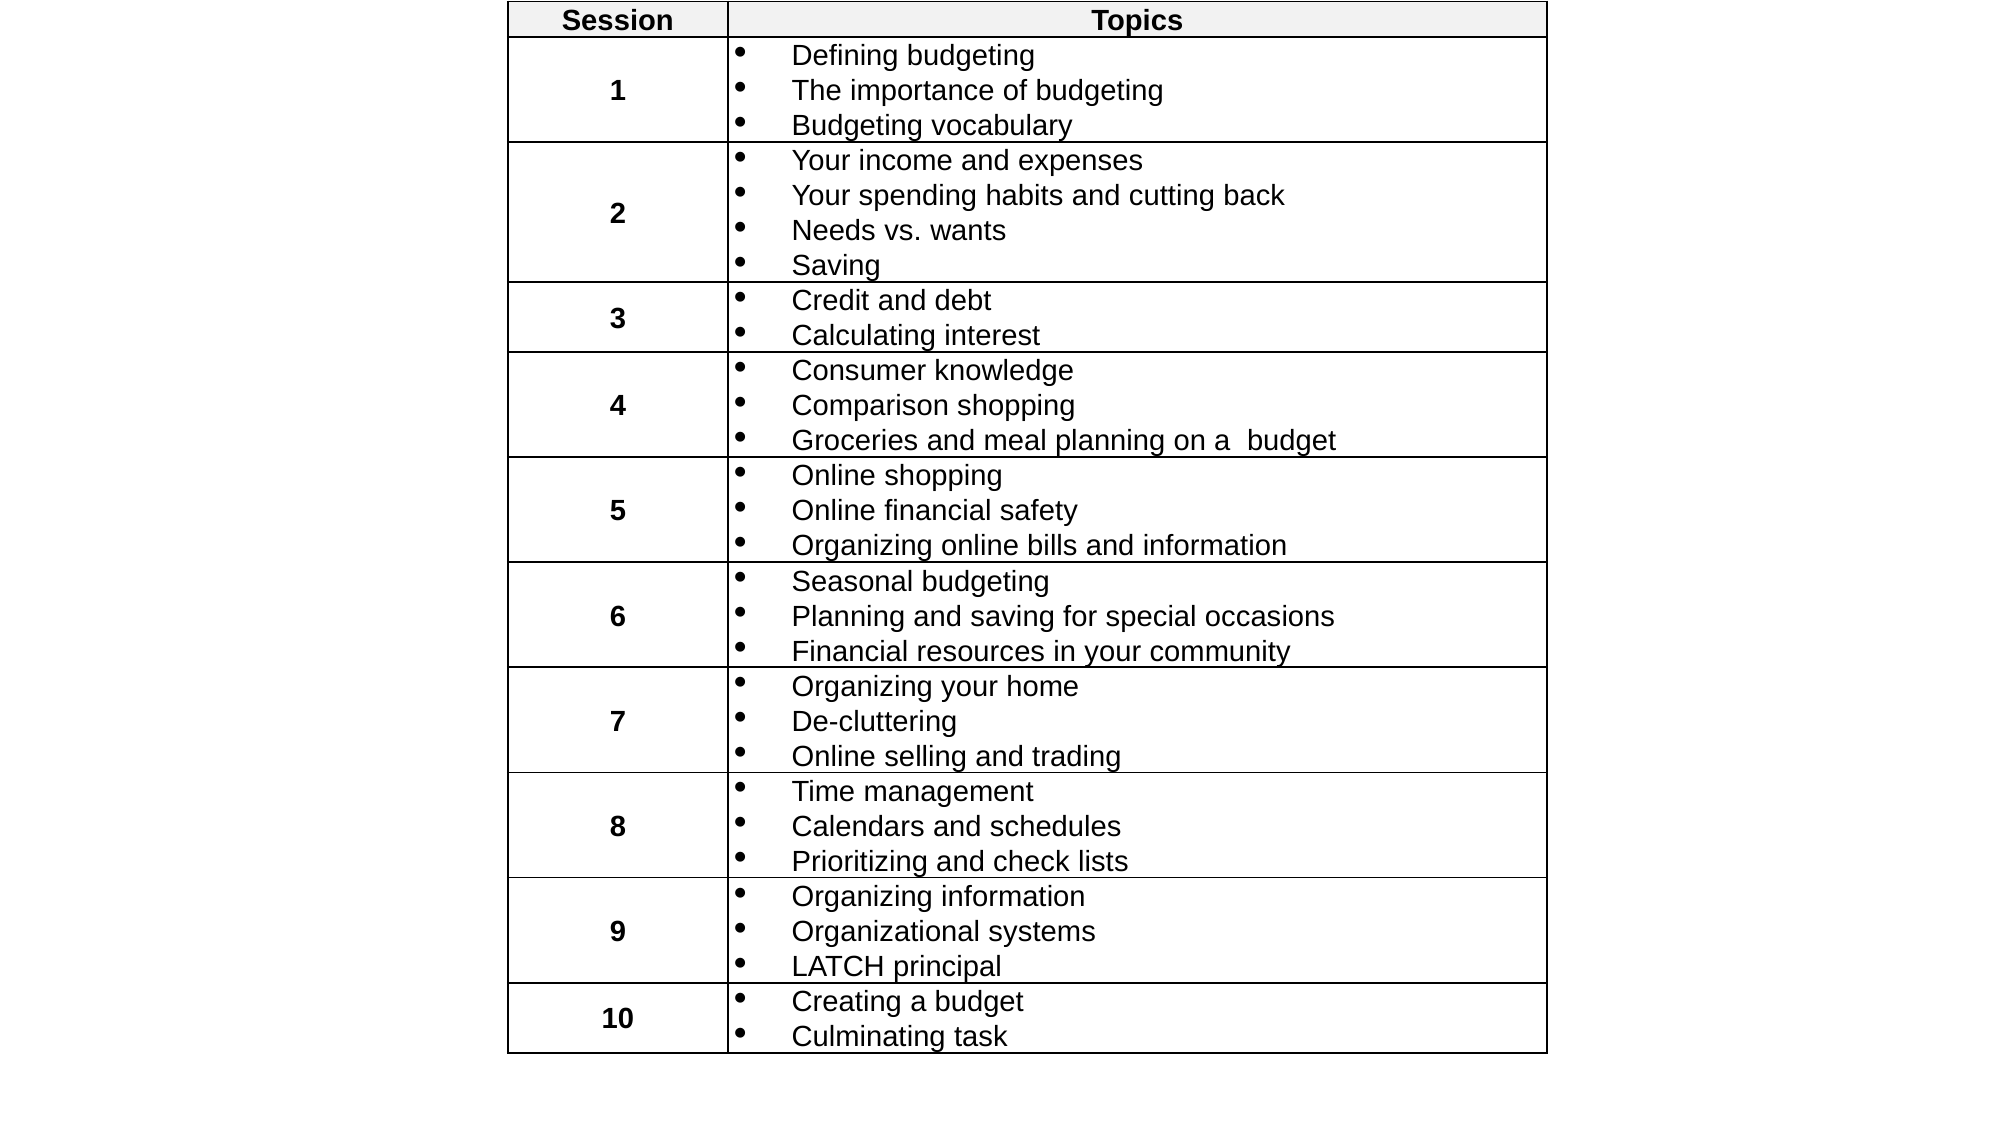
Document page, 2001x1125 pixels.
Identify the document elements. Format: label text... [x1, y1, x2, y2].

table_cell 5 [509, 458, 727, 561]
table_cell Credit and debt Calculating interest [729, 283, 1546, 351]
table_cell Consumer knowledge Comparison shopping Groceries and meal planning on a budget [729, 353, 1546, 456]
table_header Session [509, 2, 727, 36]
table_cell 3 [509, 283, 727, 351]
table_cell 2 [509, 143, 727, 281]
table_cell Creating a budget Culminating task [729, 984, 1546, 1052]
table_cell 1 [509, 38, 727, 141]
table_header Topics [729, 2, 1546, 36]
table_cell 7 [509, 668, 727, 772]
table_cell Online shopping Online financial safety Organizing online bills and information [729, 458, 1546, 561]
table_cell 9 [509, 878, 727, 982]
table_cell 4 [509, 353, 727, 456]
table_cell Organizing your home De-cluttering Online selling and trading [729, 668, 1546, 772]
table_cell 6 [509, 563, 727, 666]
table_cell Seasonal budgeting Planning and saving for special occasions Financial resources in your community [729, 563, 1546, 666]
table_cell 10 [509, 984, 727, 1052]
table_cell Your income and expenses Your spending habits and cutting back Needs vs. wants Saving [729, 143, 1546, 281]
table_cell Organizing information Organizational systems LATCH principal [729, 878, 1546, 982]
table_cell 8 [509, 773, 727, 877]
table_cell Time management Calendars and schedules Prioritizing and check lists [729, 773, 1546, 877]
table_cell Defining budgeting The importance of budgeting Budgeting vocabulary [729, 38, 1546, 141]
